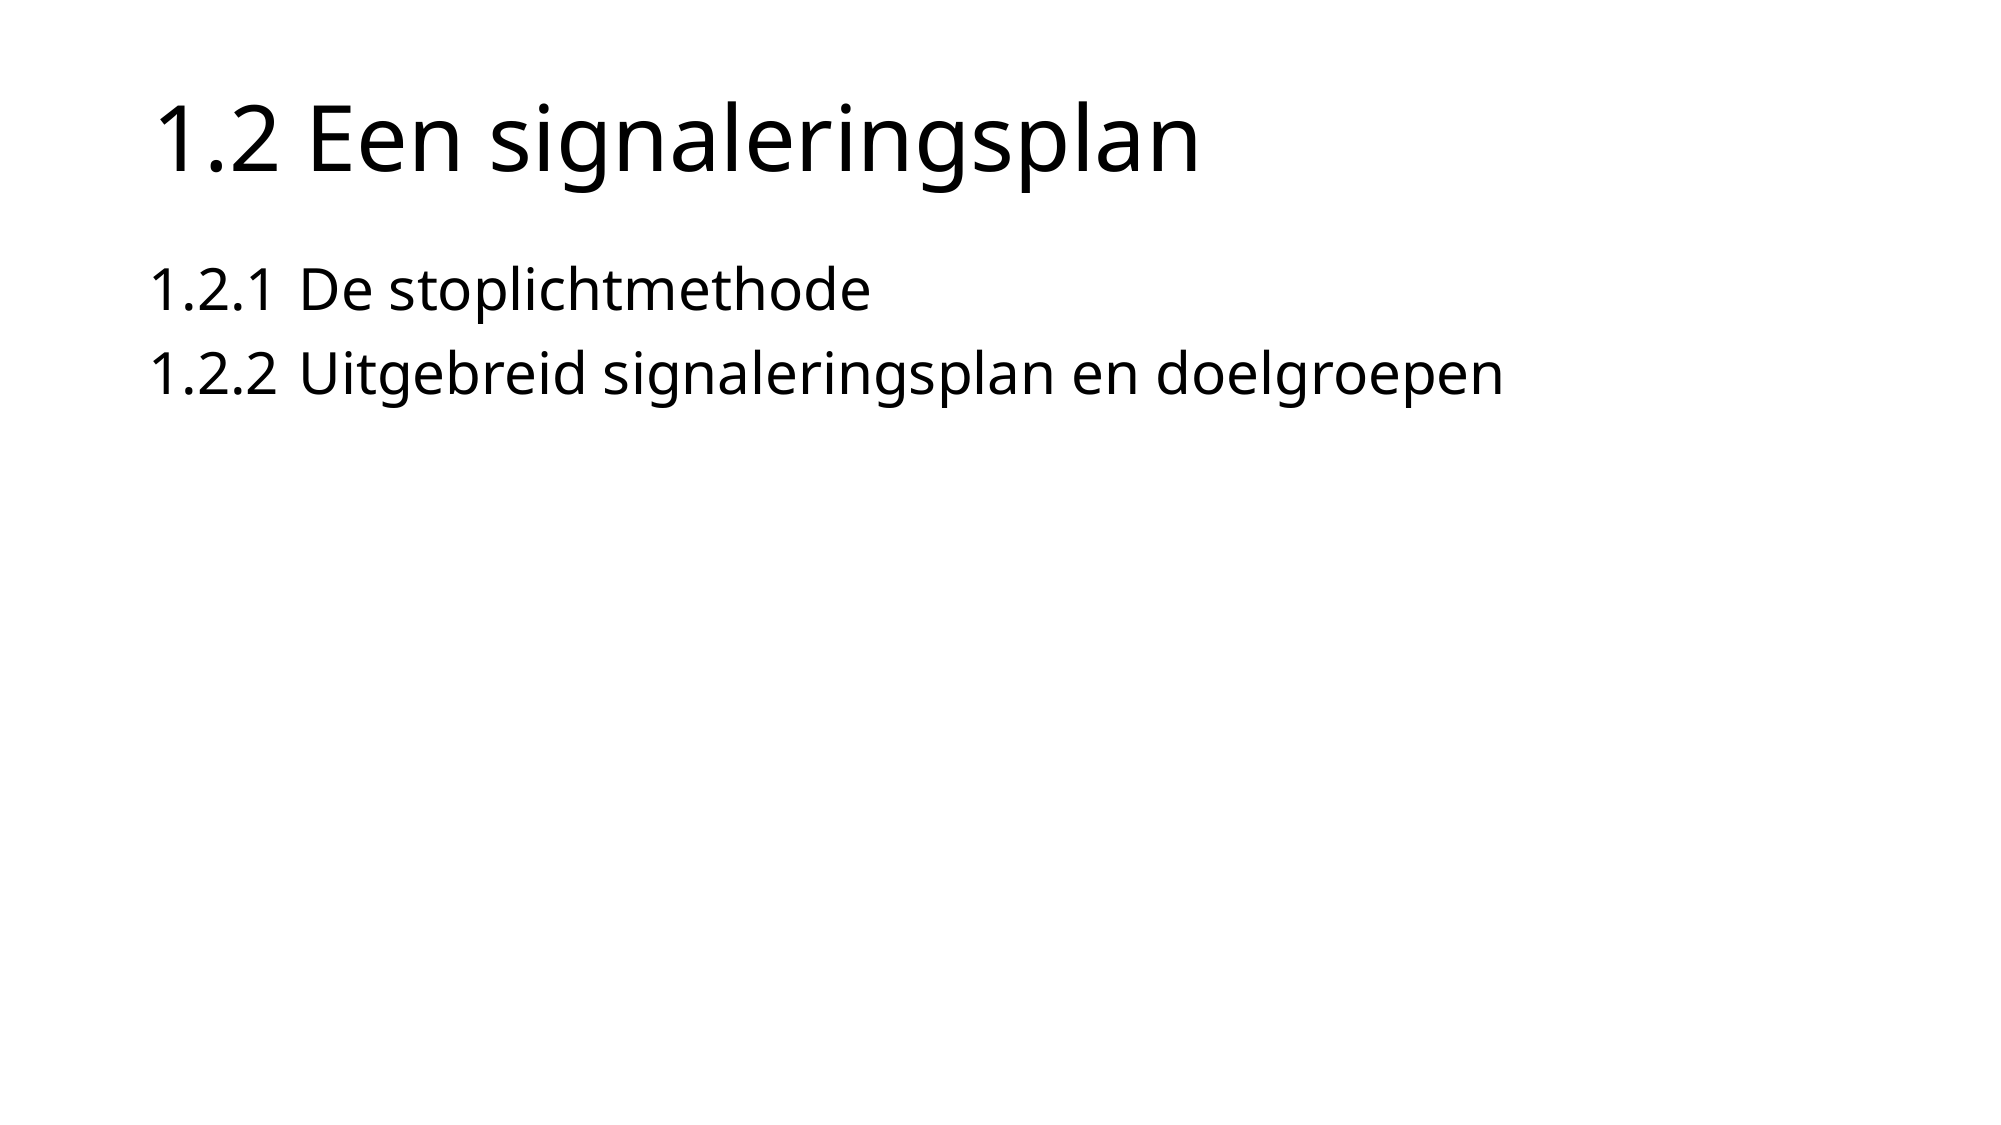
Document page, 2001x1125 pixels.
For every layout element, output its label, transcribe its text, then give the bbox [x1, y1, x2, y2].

list 1.2.1 De stoplichtmethode 1.2.2 Uitgebreid signaleringsplan en doelgroepen [133, 252, 1859, 967]
title 1.2 Een signaleringsplan [137, 32, 1863, 250]
